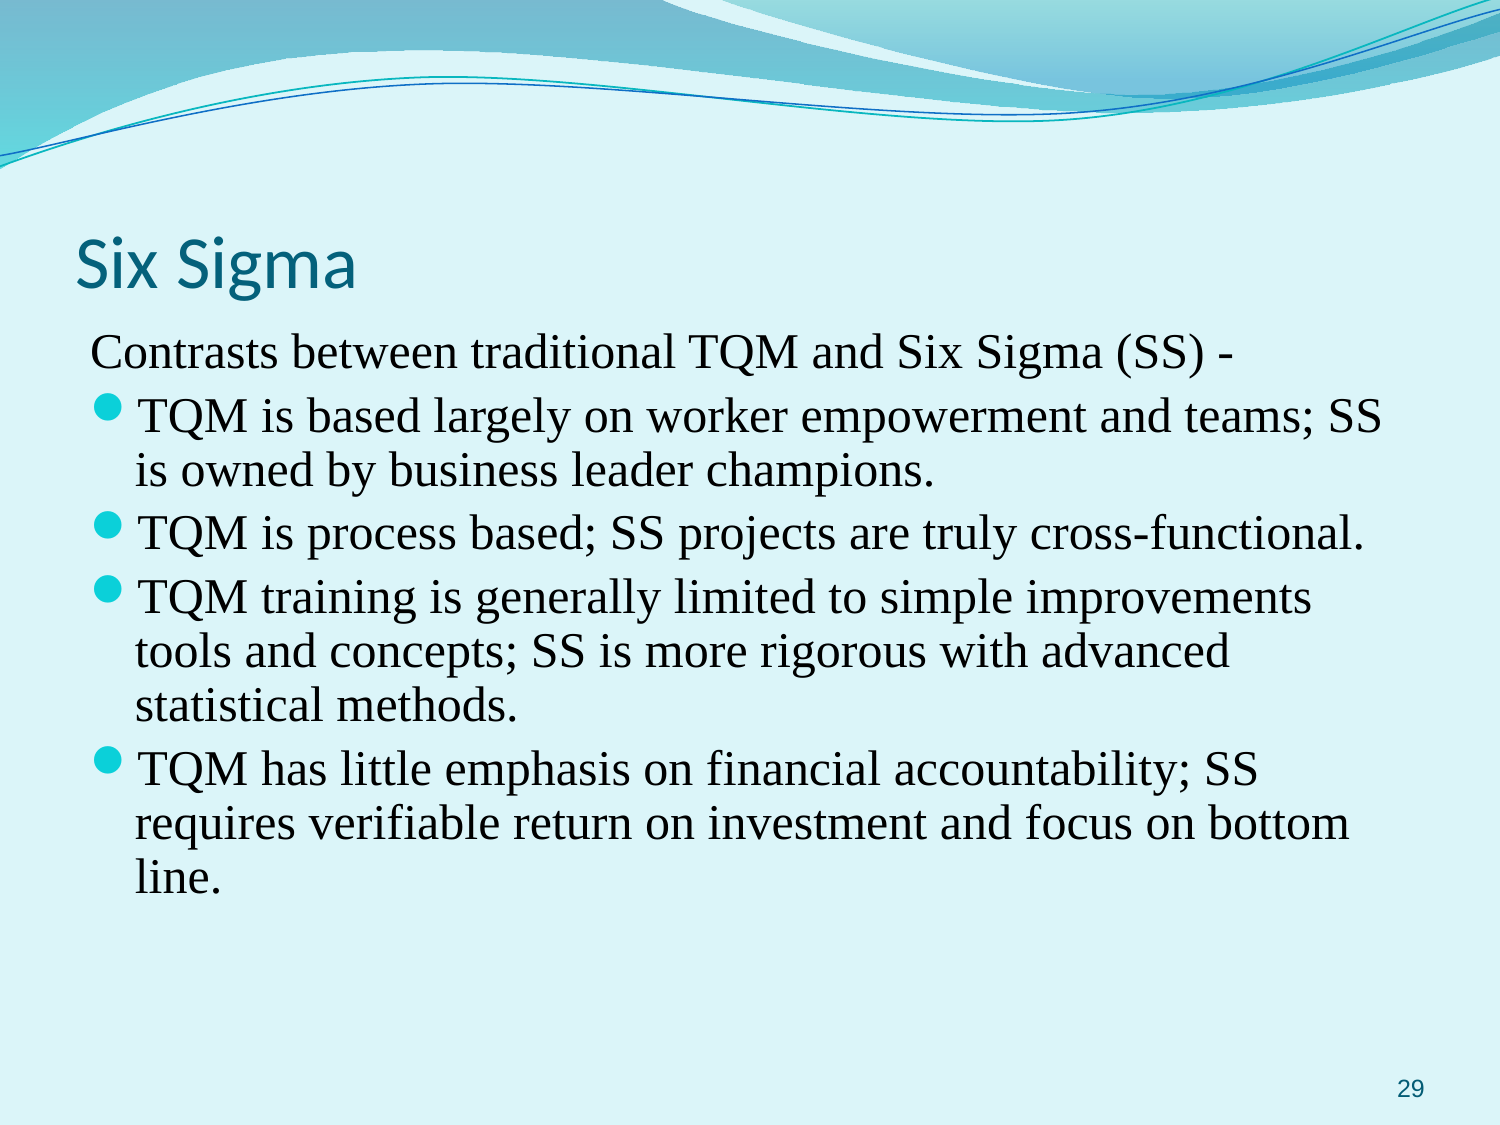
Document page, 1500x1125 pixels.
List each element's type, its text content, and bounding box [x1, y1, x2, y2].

slide_number 29 [1299, 1042, 1425, 1103]
title Six Sigma [74, 115, 1426, 304]
list Contrasts between traditional TQM and Six Sigma (SS) - TQM is based largely on worker empowerment and teams; SS is owned by business leader champions. TQM is process based; SS projects are truly cross-functional. TQM training is generally limited to simple improvements tools and concepts; SS is more rigorous with advanced statistical methods. TQM has little emphasis on financial accountability; SS requires verifiable return on investment and focus on bottom line. [74, 317, 1426, 1038]
